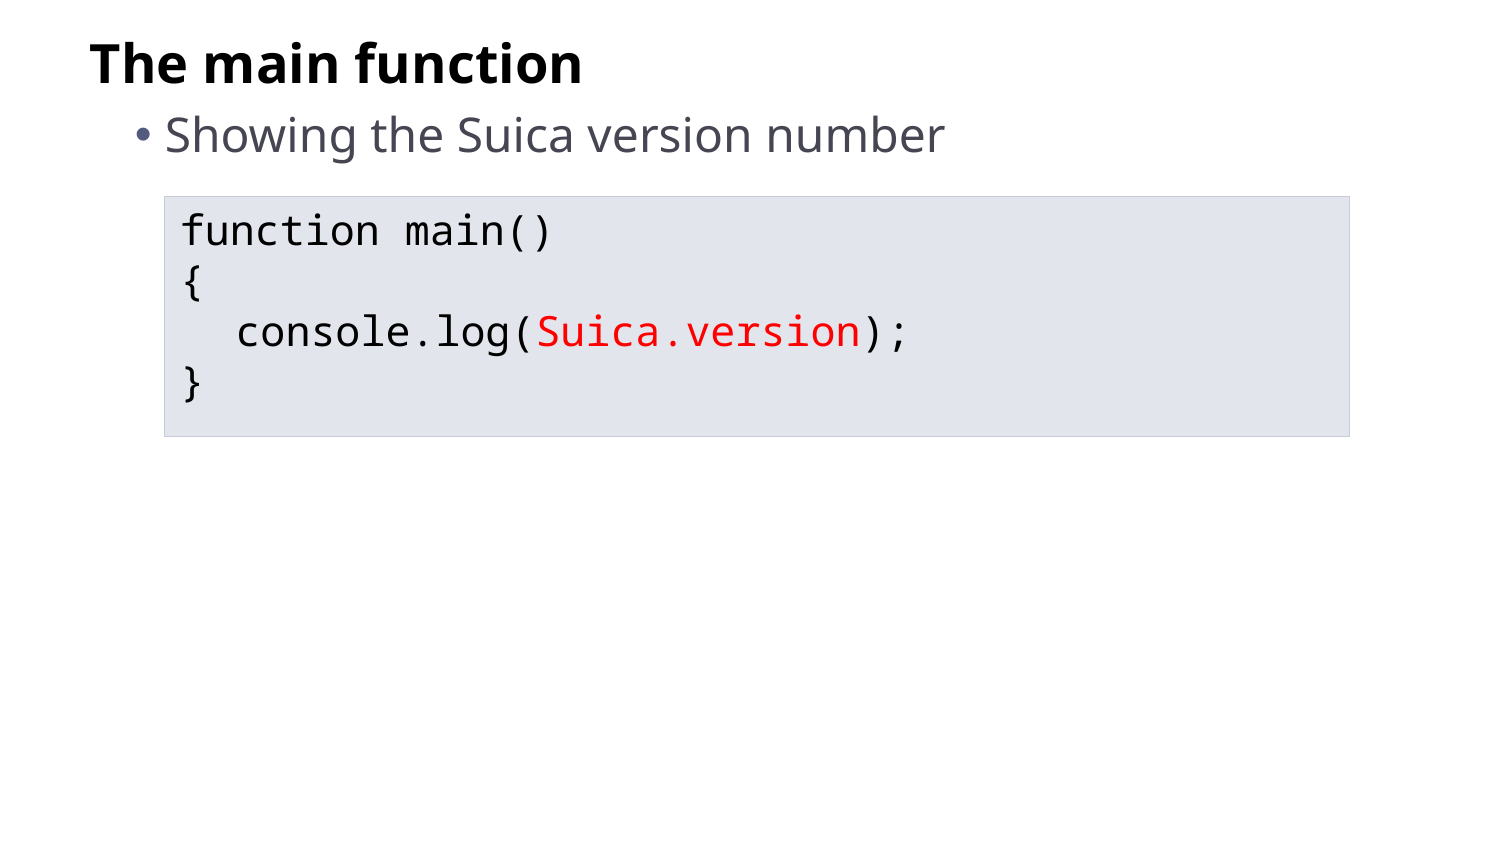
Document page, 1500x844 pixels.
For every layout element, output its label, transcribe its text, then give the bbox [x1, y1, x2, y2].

list The main function Showing the Suica version number [75, 21, 1475, 835]
text_box function main() { console.log(Suica.version); } [164, 196, 1350, 437]
